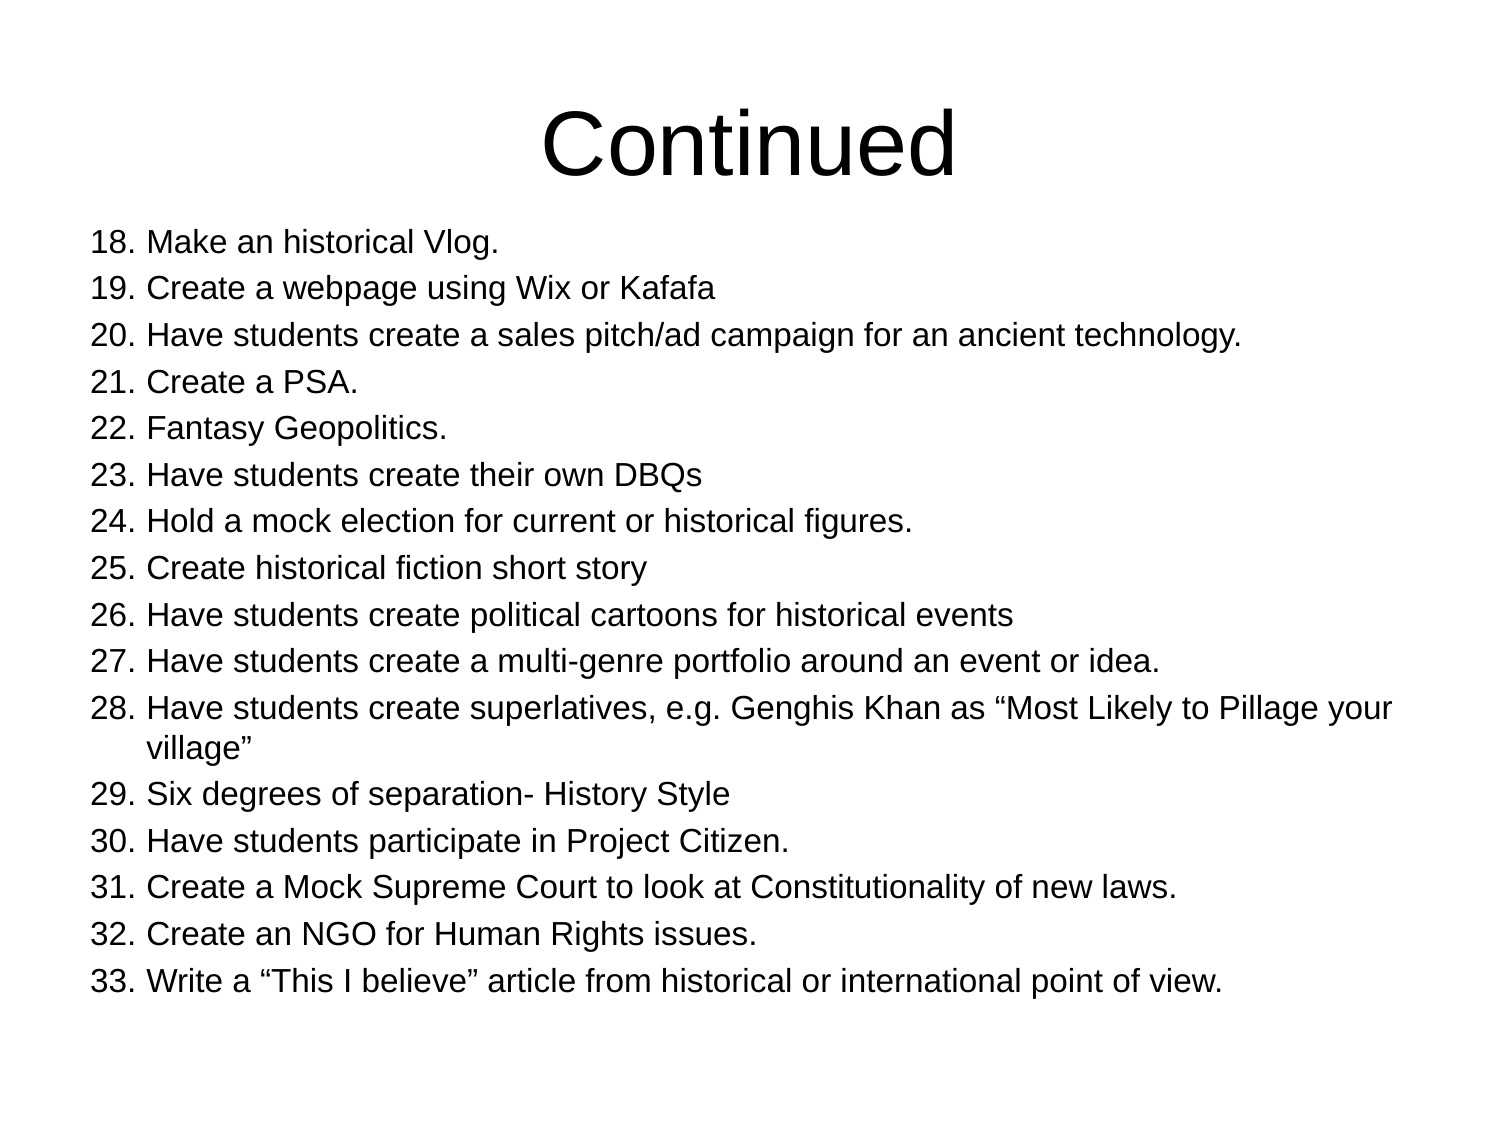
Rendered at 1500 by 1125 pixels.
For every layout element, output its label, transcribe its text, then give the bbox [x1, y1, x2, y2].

title Continued [75, 45, 1425, 212]
list Make an historical Vlog. Create a webpage using Wix or Kafafa Have students create a sales pitch/ad campaign for an ancient technology. Create a PSA. Fantasy Geopolitics. Have students create their own DBQs Hold a mock election for current or historical figures. Create historical fiction short story Have students create political cartoons for historical events Have students create a multi-genre portfolio around an event or idea. Have students create superlatives, e.g. Genghis Khan as “Most Likely to Pillage your village” Six degrees of separation- History Style Have students participate in Project Citizen. Create a Mock Supreme Court to look at Constitutionality of new laws. Create an NGO for Human Rights issues. Write a “This I believe” article from historical or international point of view. [75, 212, 1425, 1025]
